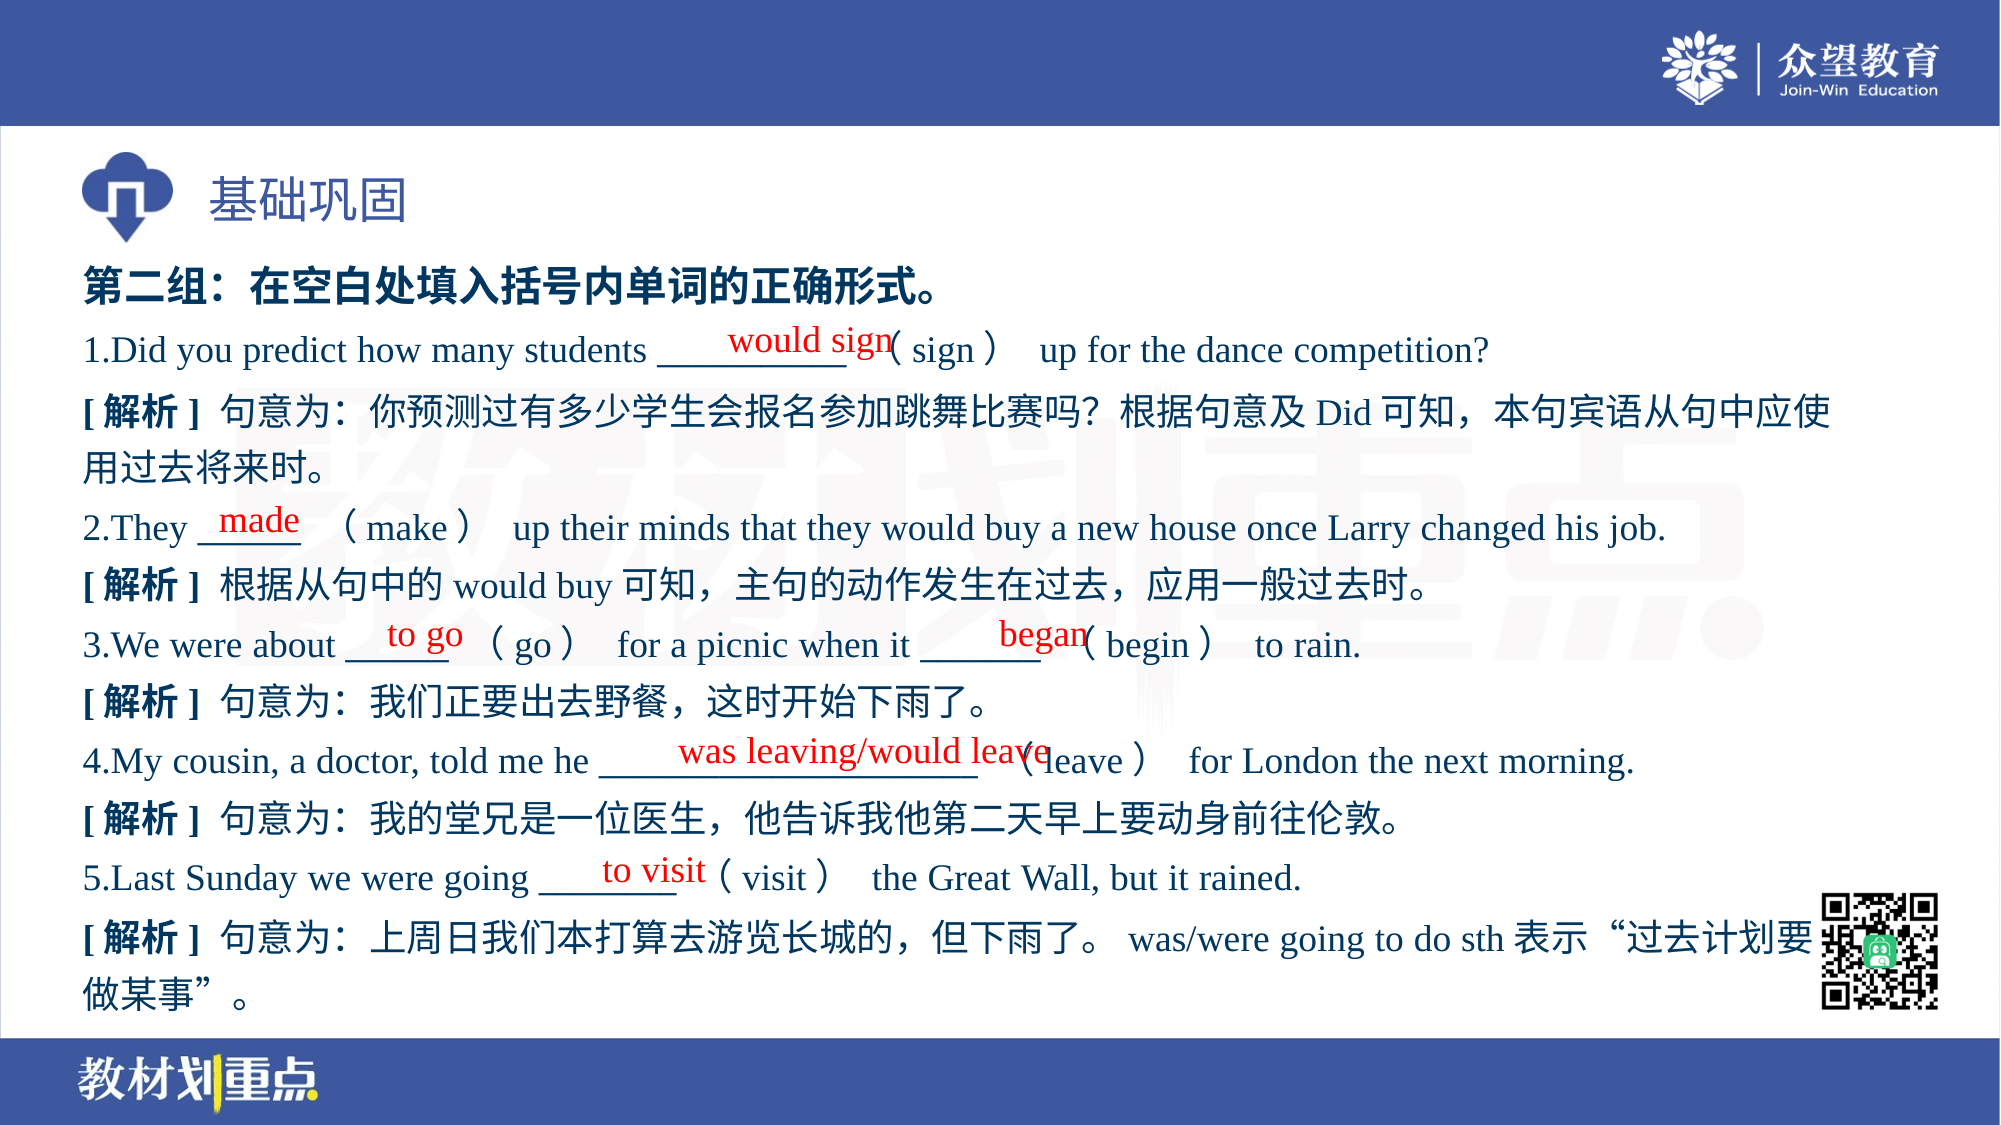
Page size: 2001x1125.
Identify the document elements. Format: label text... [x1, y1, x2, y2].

text_box 2.They ______ （make） up their minds that they would buy a new house once Larry changed his job. [82, 491, 1817, 543]
text_box [解析] 句意为：上周日我们本打算去游览长城的，但下雨了。was/were going to do sth表示“过去计划要 做某事”。 [82, 898, 1817, 1012]
text_box to visit [584, 833, 725, 885]
text_box would sign [709, 303, 912, 355]
text_box 4.My cousin, a doctor, told me he ______________________ （leave） for London the next morning. [82, 725, 1817, 777]
text_box 5.Last Sunday we were going ________ （visit） the Great Wall, but it rained. [82, 841, 1817, 894]
text_box 第二组：在空白处填入括号内单词的正确形式。 [82, 247, 1817, 308]
text_box [解析] 句意为：我的堂兄是一位医生，他告诉我他第二天早上要动身前往伦敦。 [82, 783, 1817, 835]
text_box 1.Did you predict how many students ___________ （sign） up for the dance competition? [82, 313, 1817, 366]
text_box made [205, 483, 314, 536]
text_box [解析] 句意为：你预测过有多少学生会报名参加跳舞比赛吗？根据句意及Did可知，本句宾语从句中应使 用过去将来时。 [82, 372, 1817, 485]
text_box [解析] 根据从句中的would buy可知，主句的动作发生在过去，应用一般过去时。 [82, 549, 1817, 602]
picture [0, 0, 2000, 1125]
text_box began [985, 597, 1103, 650]
text_box to go [368, 597, 482, 650]
text_box 3.We were about ______ （go） for a picnic when it _______ （begin） to rain. [82, 608, 1817, 660]
text_box was leaving/would leave [655, 714, 1073, 767]
text_box [解析] 句意为：我们正要出去野餐，这时开始下雨了。 [82, 666, 1817, 719]
